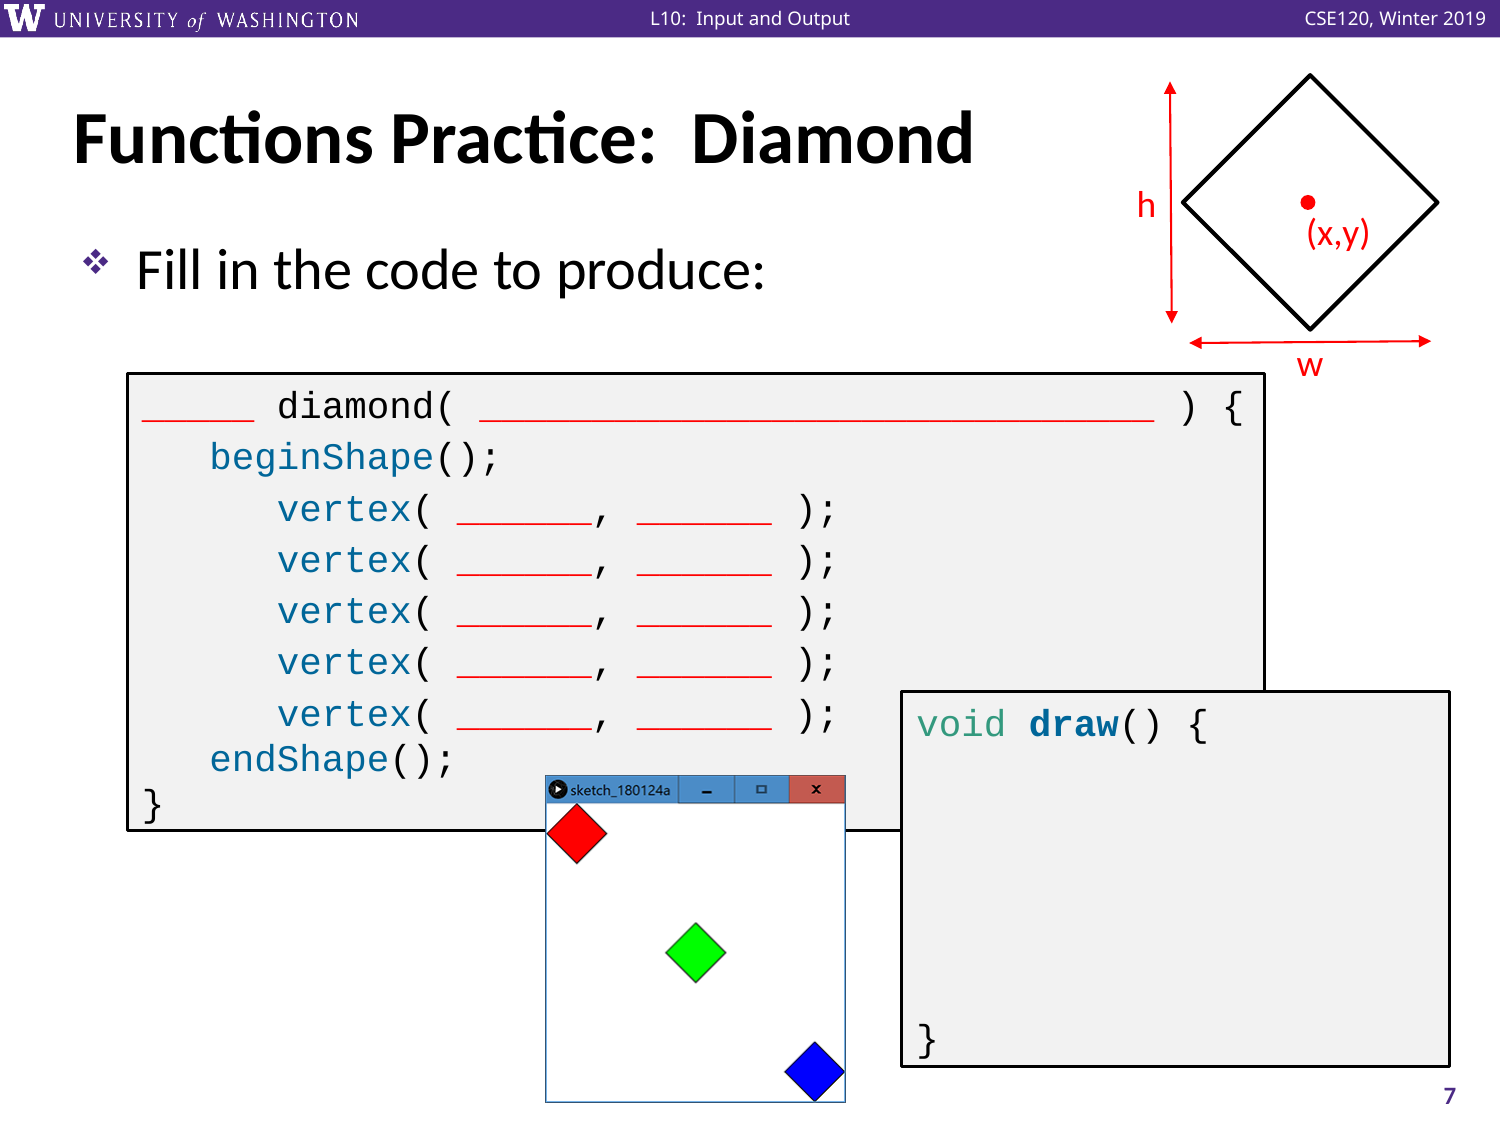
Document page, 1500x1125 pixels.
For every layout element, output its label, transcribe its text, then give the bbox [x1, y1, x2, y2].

text_box void draw() { } [901, 691, 1450, 1067]
picture [545, 775, 847, 1104]
text_box _____ diamond( ______________________________ ) { beginShape(); vertex( ______, ______ ); vertex( ______, ______ ); vertex( ______, ______ ); vertex( ______, ______ ); vertex( ______, ______ ); endShape(); } [127, 373, 1265, 831]
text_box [1121, 81, 1432, 393]
picture [4, 4, 358, 32]
list Fill in the code to produce: [64, 223, 1116, 333]
slide_number 7 [1400, 1065, 1500, 1125]
title Functions Practice: Diamond [58, 71, 1438, 197]
